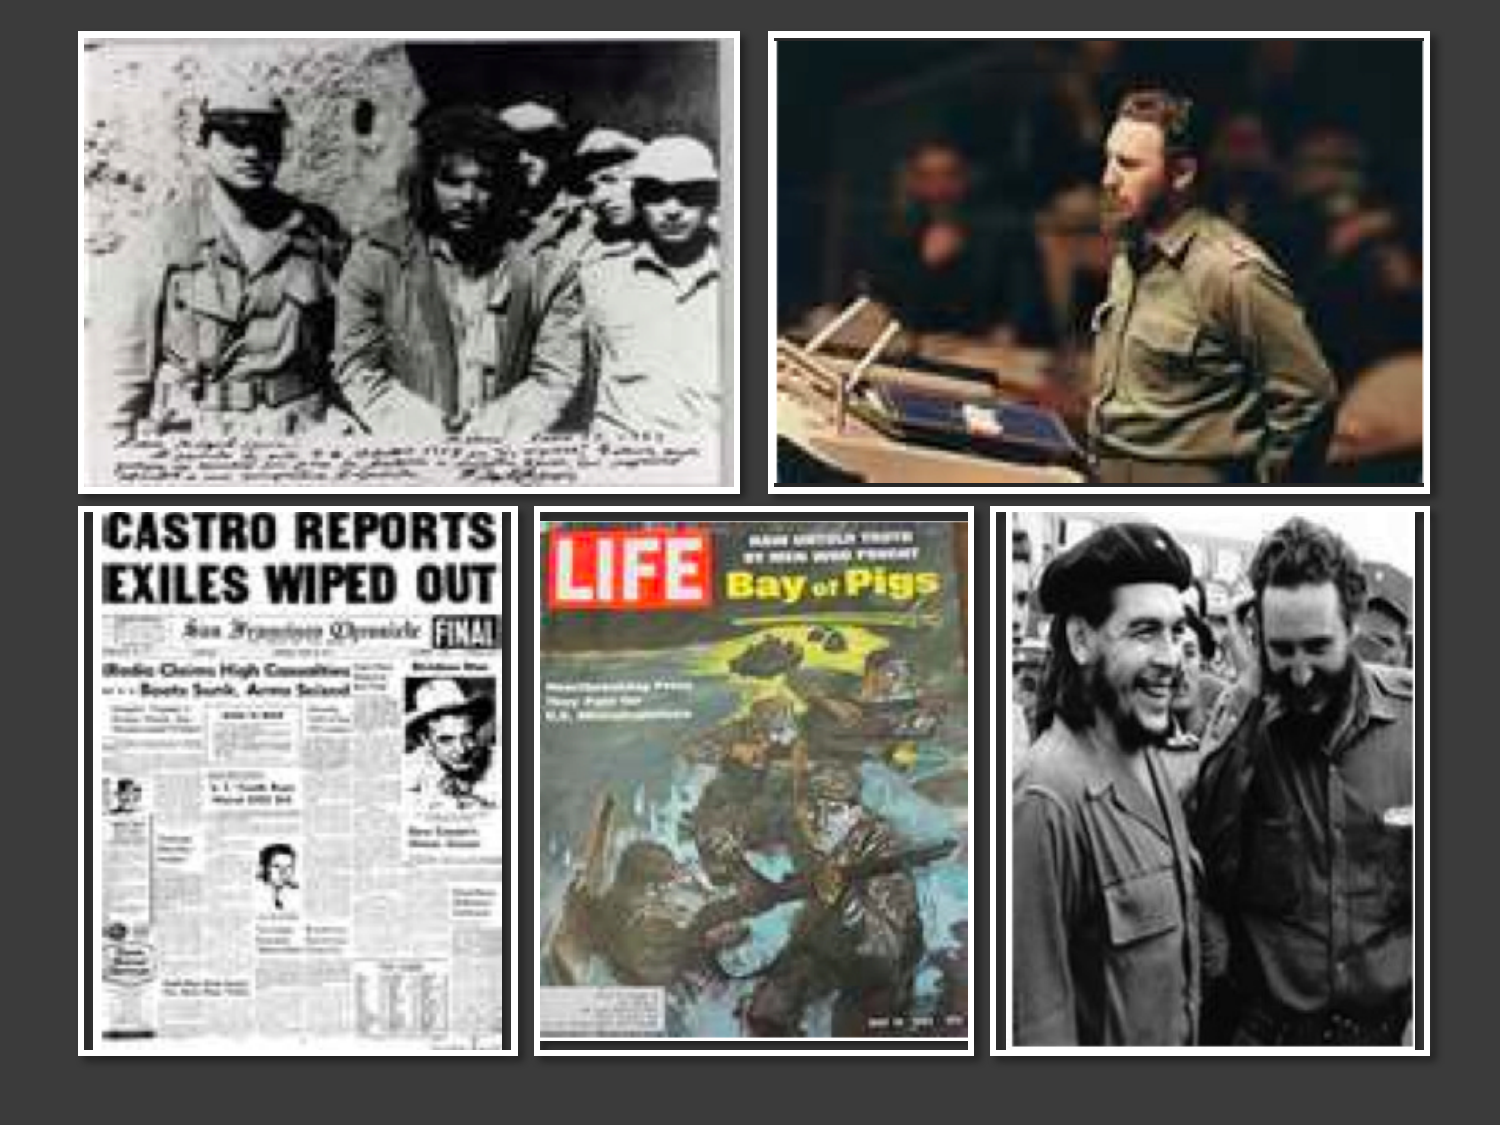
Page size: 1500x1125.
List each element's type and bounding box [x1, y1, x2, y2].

picture [83, 512, 512, 1051]
picture [773, 37, 1425, 488]
picture [83, 37, 735, 488]
picture [996, 512, 1425, 1051]
picture [539, 512, 969, 1051]
